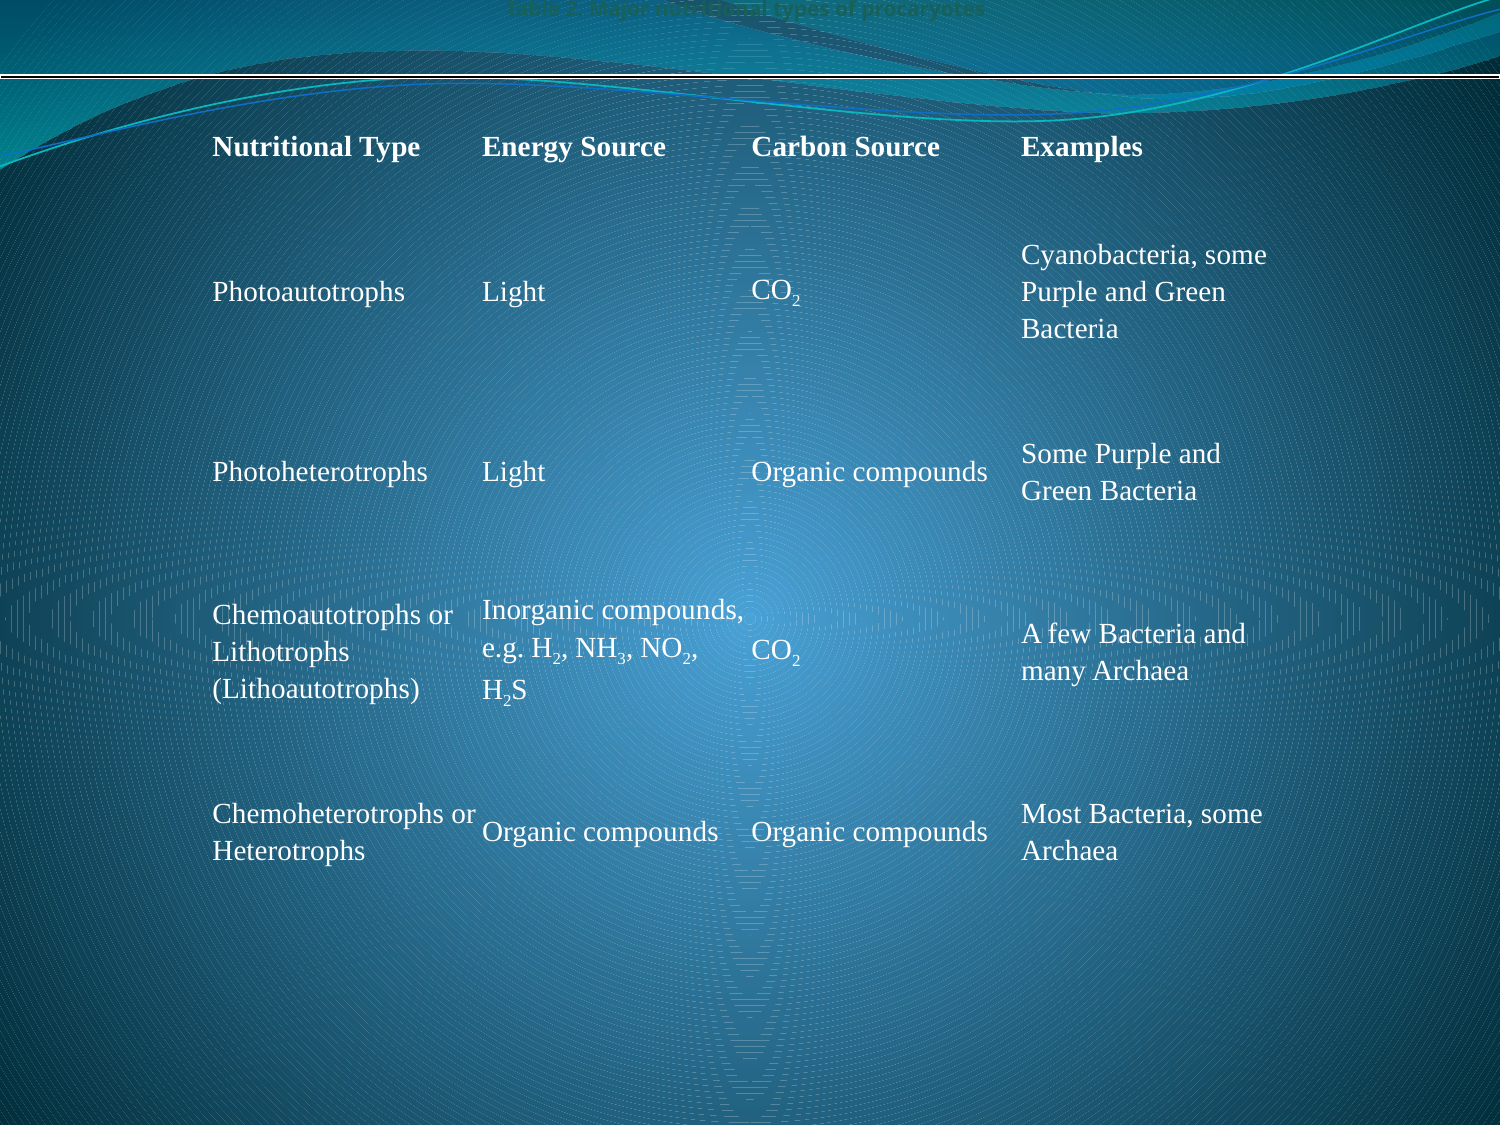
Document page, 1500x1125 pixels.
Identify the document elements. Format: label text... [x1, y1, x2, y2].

table_cell Organic compounds [480, 757, 750, 902]
table_cell Most Bacteria, some Archaea [1020, 757, 1289, 902]
text_box [0, 74, 1500, 78]
table_cell Chemoautotrophs or Lithotrophs (Lithoautotrophs) [211, 542, 480, 757]
table_cell Light [480, 397, 750, 542]
table_cell CO2 [750, 182, 1020, 397]
table_cell Inorganic compounds, e.g. H2, NH3, NO2, H2S [480, 542, 750, 757]
table_header Nutritional Type [211, 154, 480, 182]
table_header Examples [1020, 154, 1289, 182]
table_cell Organic compounds [750, 757, 1020, 902]
table_cell Some Purple and Green Bacteria [1020, 397, 1289, 542]
text_box [0, 78, 1500, 154]
table_cell Light [480, 182, 750, 397]
table_cell CO2 [750, 542, 1020, 757]
text_box Table 2. Major nutritional types of procaryotes [490, 0, 1010, 74]
table_cell Cyanobacteria, some Purple and Green Bacteria [1020, 182, 1289, 397]
table_cell Photoheterotrophs [211, 397, 480, 542]
table_cell Photoautotrophs [211, 182, 480, 397]
table_cell Organic compounds [750, 397, 1020, 542]
table_cell Chemoheterotrophs or Heterotrophs [211, 757, 480, 902]
table_header Carbon Source [750, 154, 1020, 182]
table_cell A few Bacteria and many Archaea [1020, 542, 1289, 757]
table_header Energy Source [480, 154, 750, 182]
